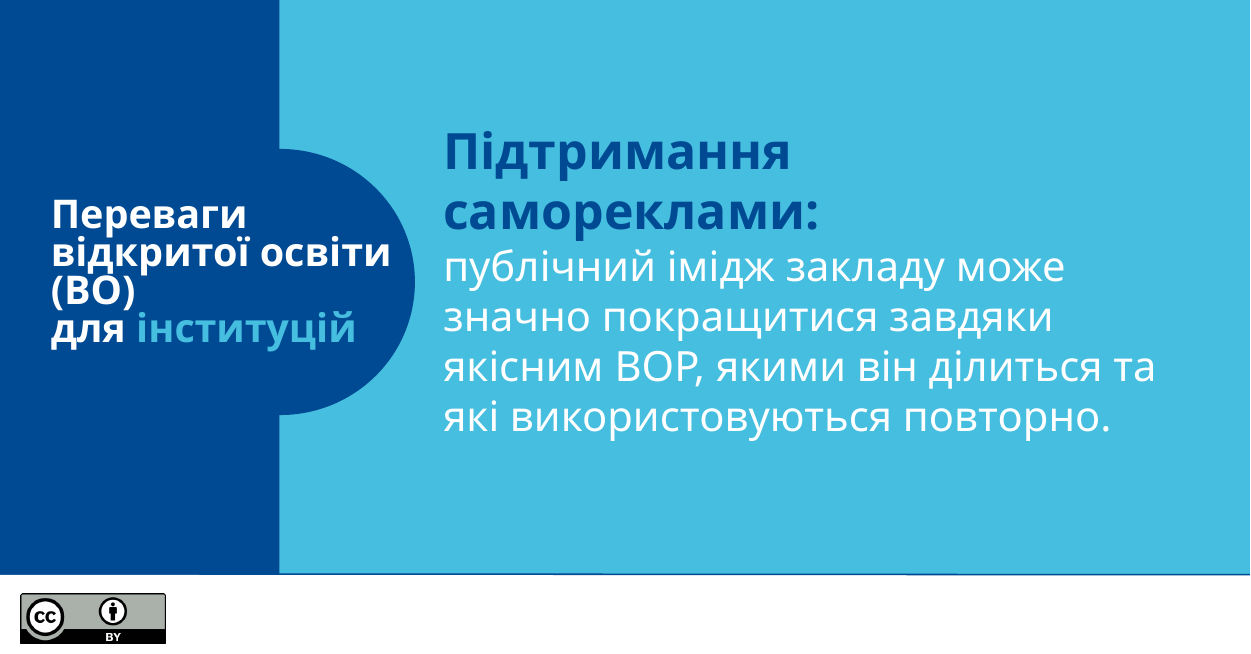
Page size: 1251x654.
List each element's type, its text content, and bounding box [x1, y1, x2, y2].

text_box [0, 582, 1250, 654]
text_box [0, 0, 280, 573]
text_box [175, 365, 386, 416]
text_box [191, 148, 370, 182]
text_box Переваги відкритої освіти (BO) для інституцій [35, 182, 512, 365]
picture [20, 592, 166, 645]
text_box Підтримання самореклами: публічний імідж закладу може значно покращитися завдяки якісним ВОР, якими він ділиться та які використовуються повторно. [428, 104, 1178, 455]
